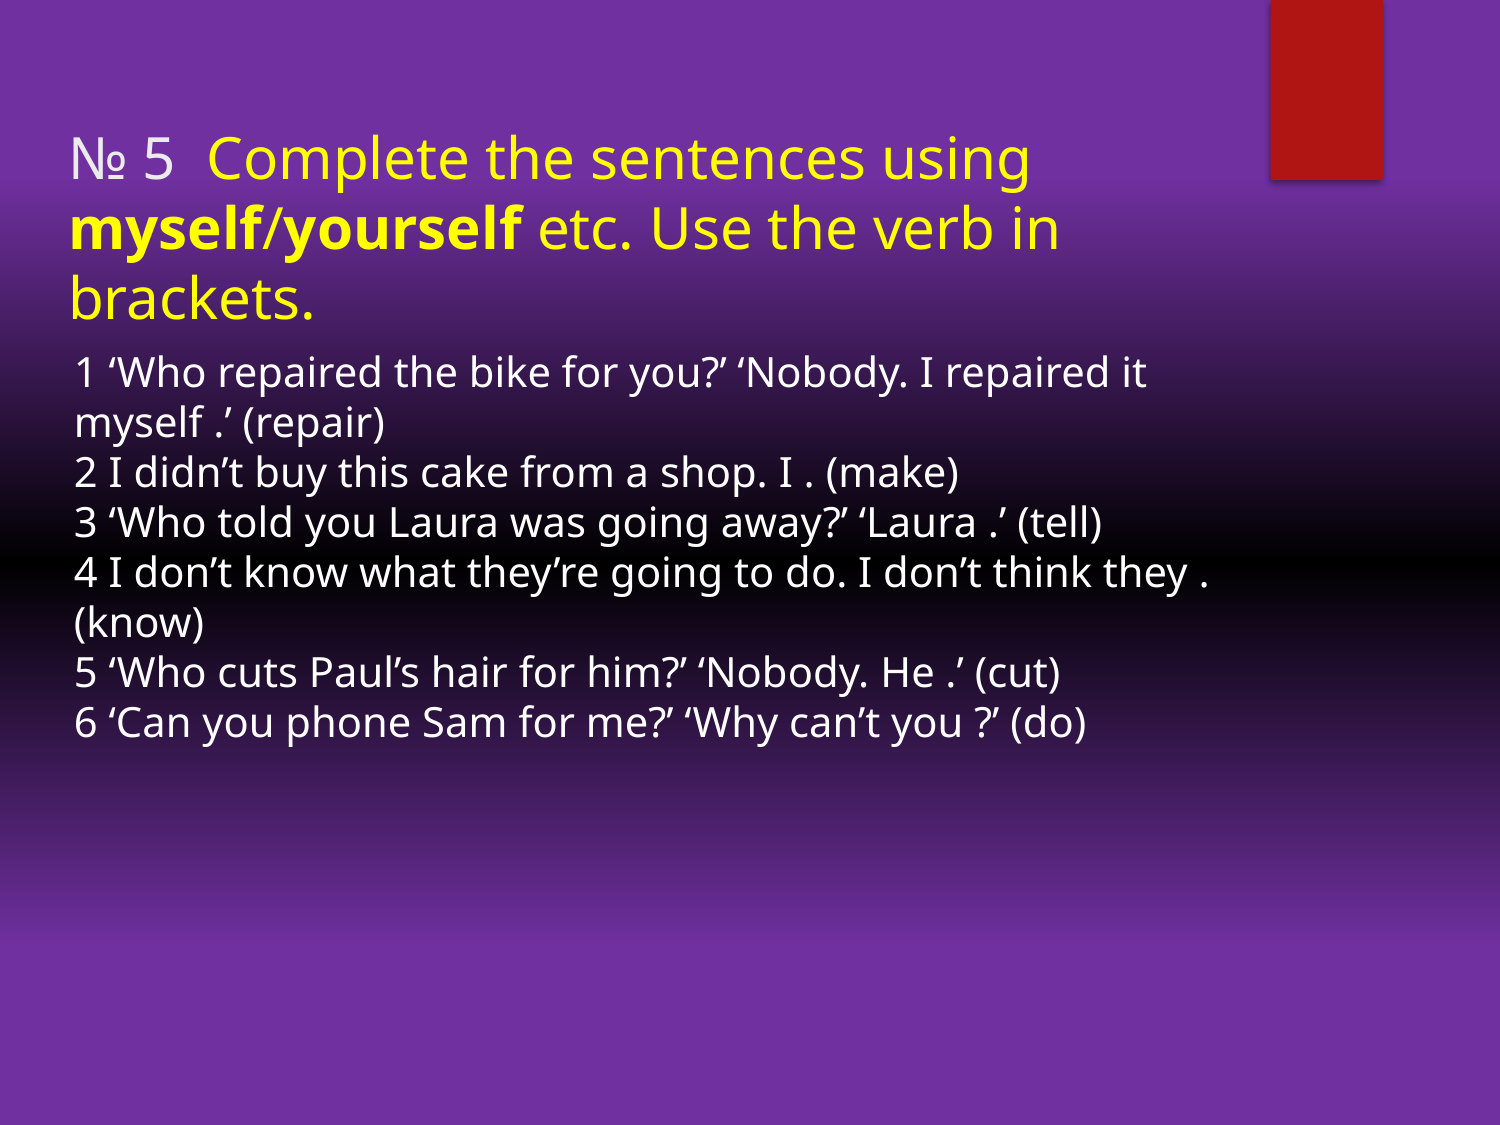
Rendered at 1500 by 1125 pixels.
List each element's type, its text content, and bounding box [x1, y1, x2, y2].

list 1 ‘Who repaired the bike for you?’ ‘Nobody. I repaired it myself .’ (repair) 2 I didn’t buy this cake from a shop. I . (make) 3 ‘Who told you Laura was going away?’ ‘Laura .’ (tell) 4 I don’t know what they’re going to do. I don’t think they . (know) 5 ‘Who cuts Paul’s hair for him?’ ‘Nobody. He .’ (cut) 6 ‘Can you phone Sam for me?’ ‘Why can’t you ?’ (do) [52, 338, 1278, 1107]
title № 5 Complete the sentences using myself/yourself etc. Use the verb in brackets. [53, 113, 1279, 302]
